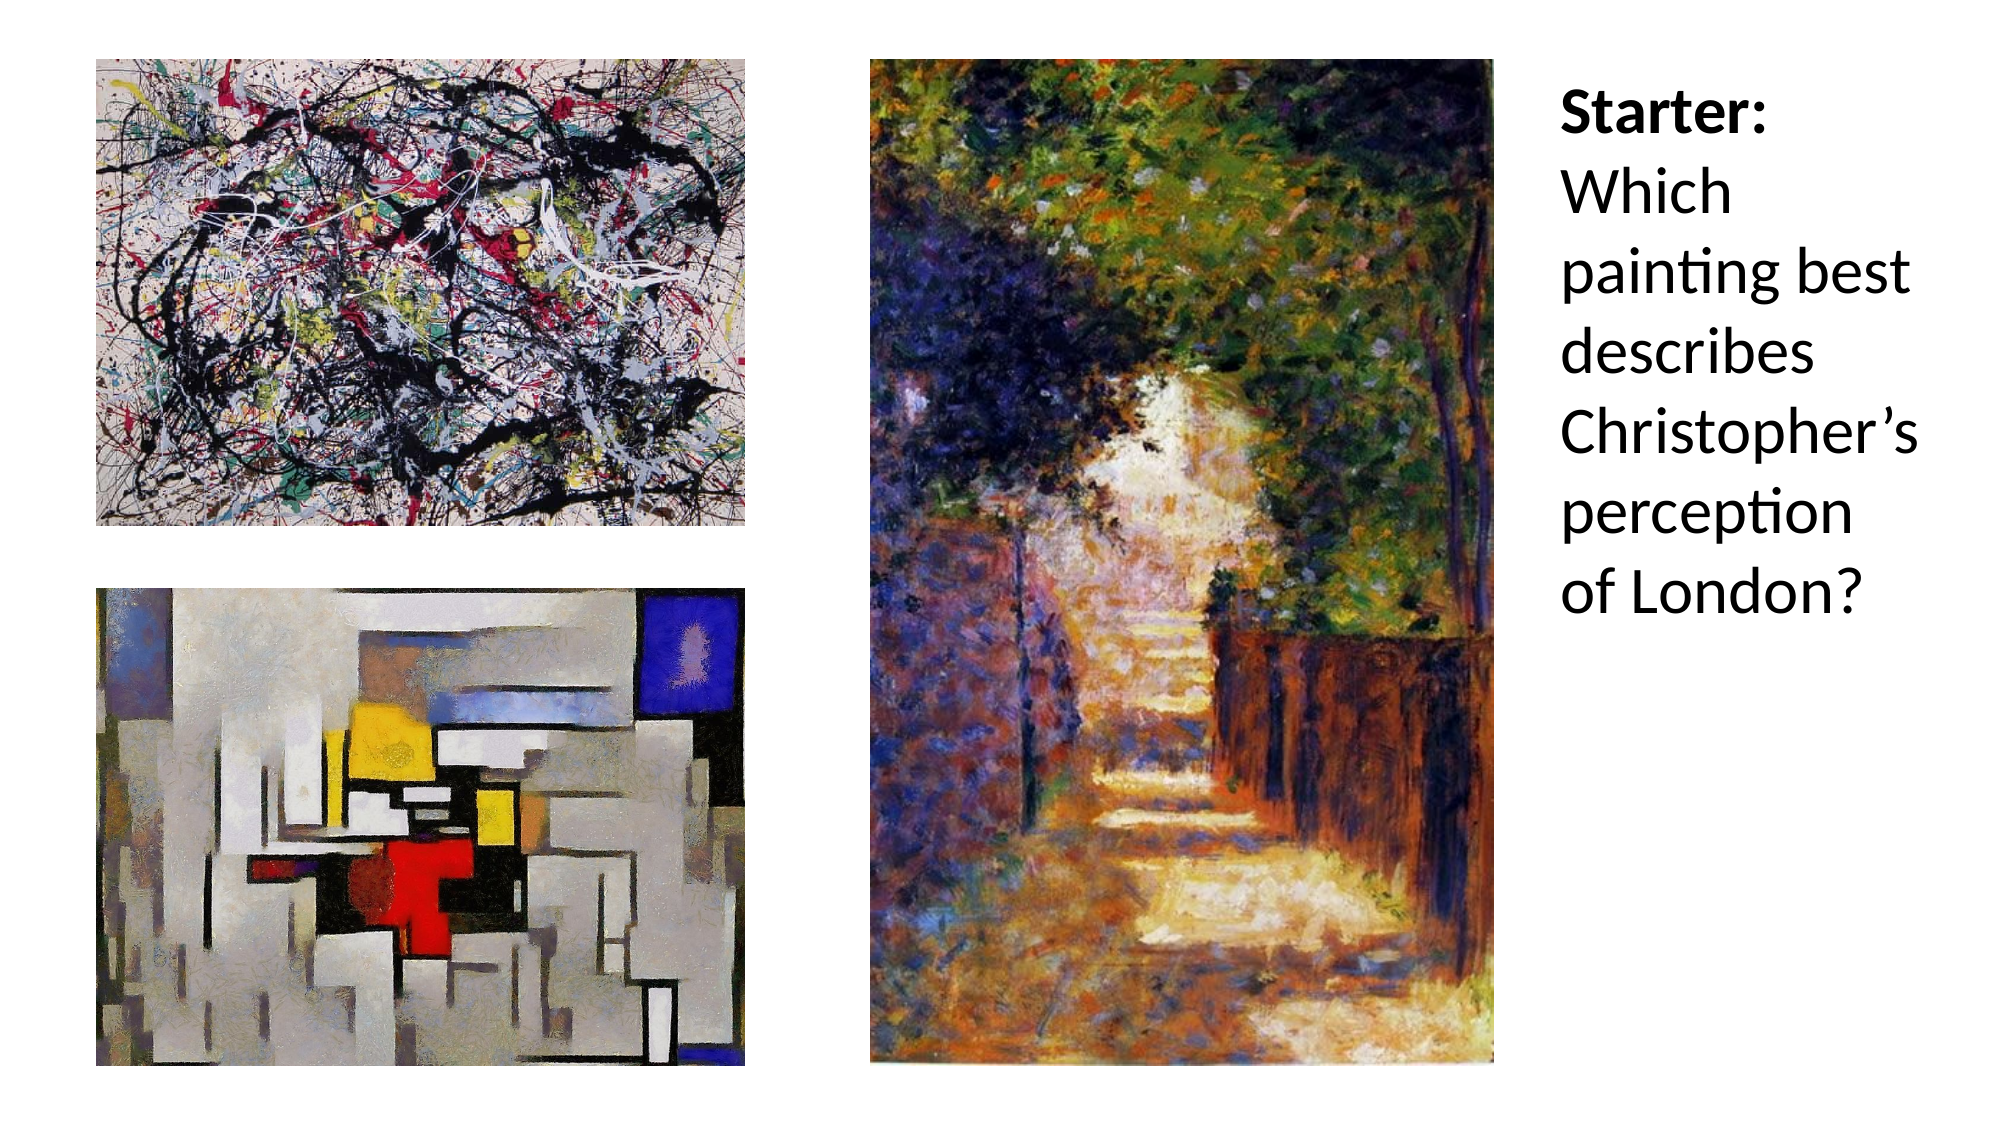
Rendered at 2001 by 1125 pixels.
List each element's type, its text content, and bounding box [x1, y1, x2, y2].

text_box Starter: Which painting best describes Christopher’s perception of London? [1545, 59, 1940, 635]
picture [870, 59, 1494, 1066]
picture [96, 587, 745, 1066]
picture [96, 59, 745, 526]
